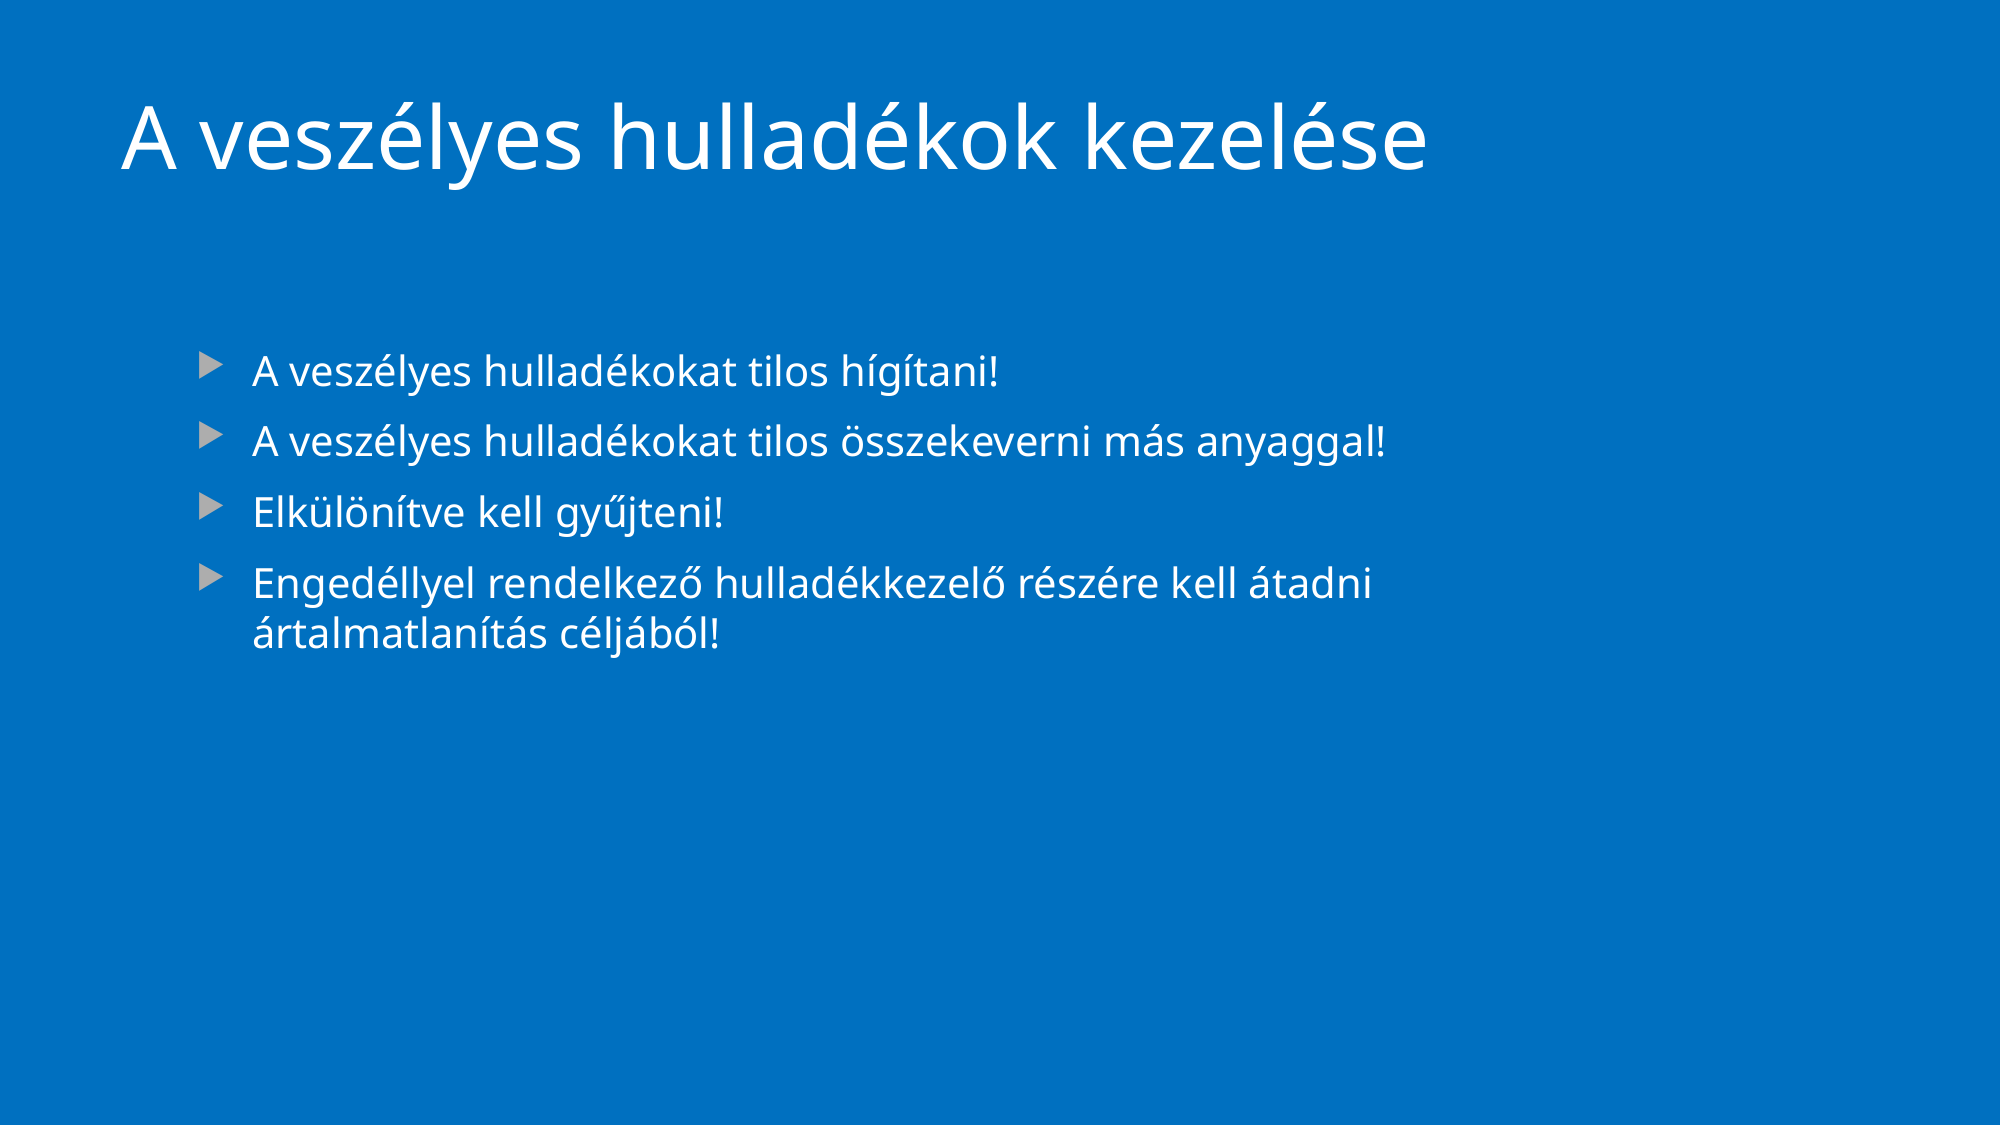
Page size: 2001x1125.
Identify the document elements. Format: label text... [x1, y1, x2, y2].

list A veszélyes hulladékokat tilos hígítani! A veszélyes hulladékokat tilos összekeverni más anyaggal! Elkülönítve kell gyűjteni! Engedéllyel rendelkező hulladékkezelő részére kell átadni ártalmatlanítás céljából! [181, 336, 1649, 1025]
title A veszélyes hulladékok kezelése [106, 74, 1649, 304]
